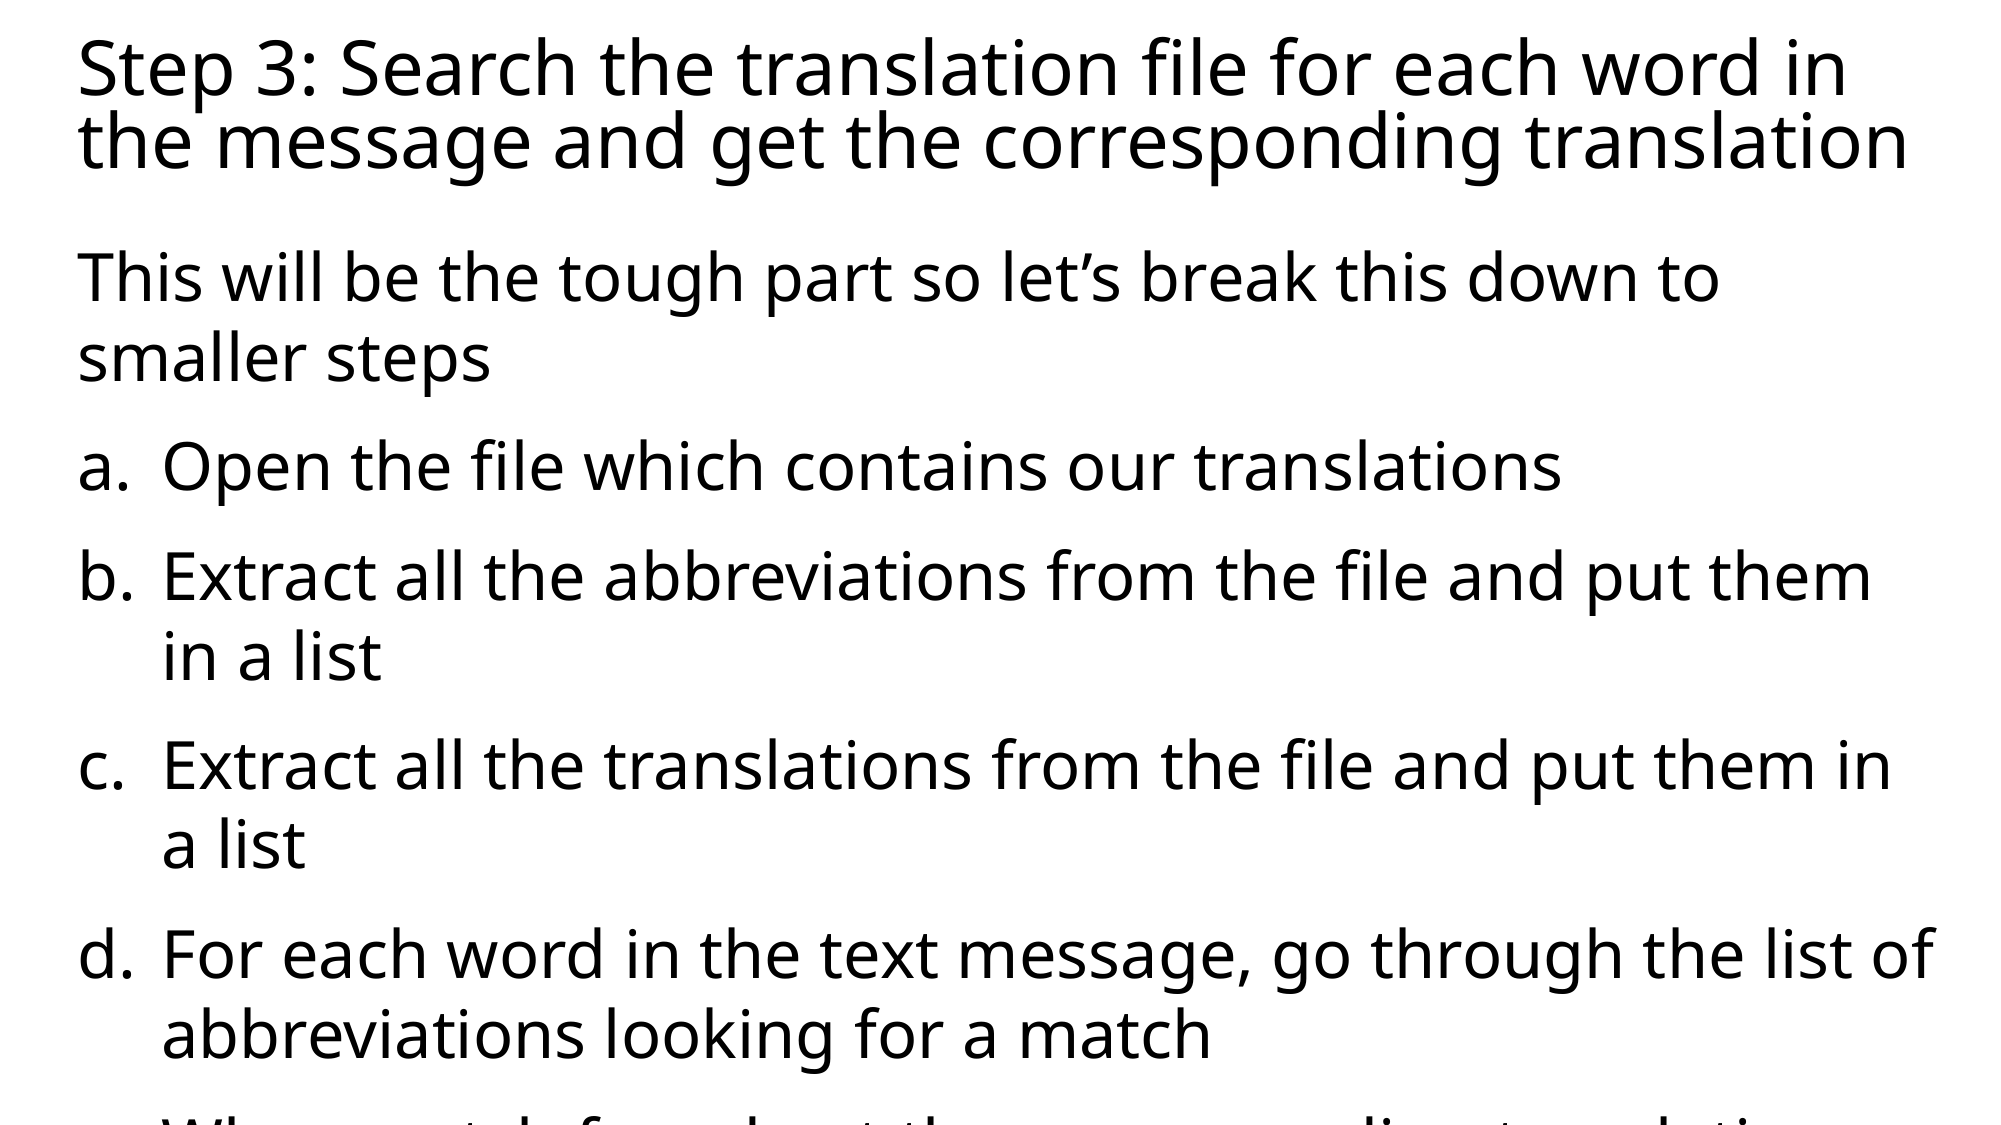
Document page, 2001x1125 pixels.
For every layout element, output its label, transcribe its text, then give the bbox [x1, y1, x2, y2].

title Step 3: Search the translation file for each word in the message and get the corresponding translation [62, 29, 1953, 205]
list This will be the tough part so let’s break this down to smaller steps Open the file which contains our translations Extract all the abbreviations from the file and put them in a list Extract all the translations from the file and put them in a list For each word in the text message, go through the list of abbreviations looking for a match When match found get the corresponding translation [62, 227, 1953, 1096]
